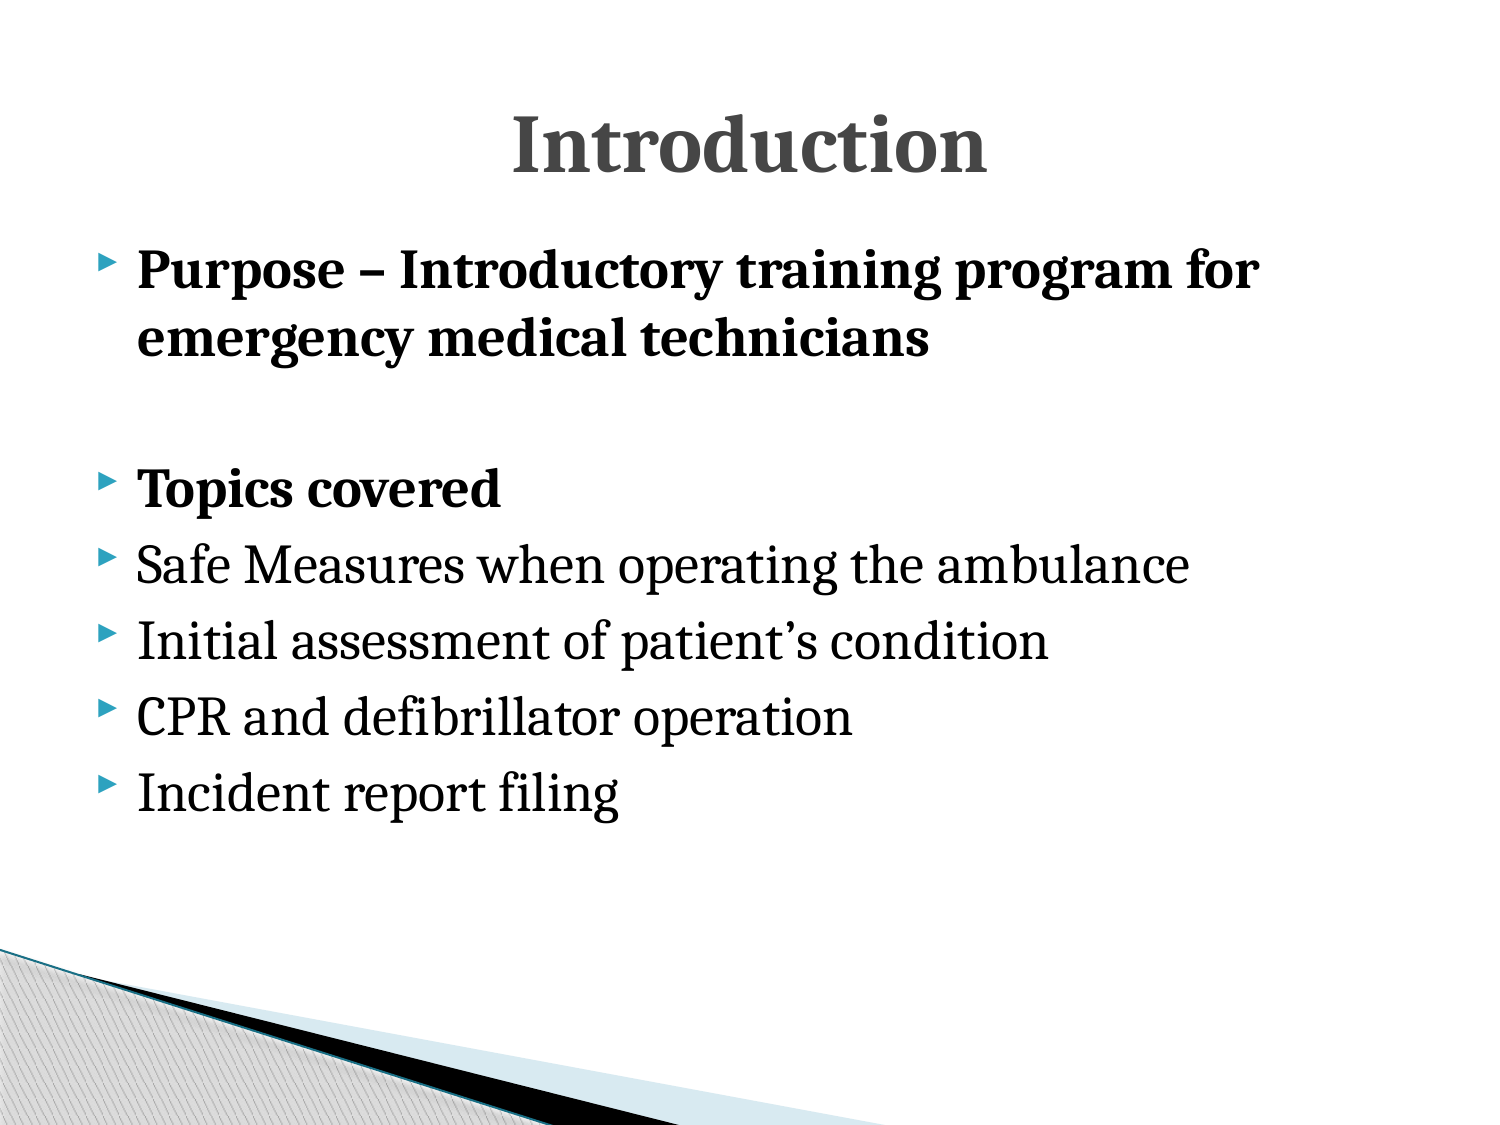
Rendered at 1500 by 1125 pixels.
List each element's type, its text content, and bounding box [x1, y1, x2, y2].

list Purpose – Introductory training program for emergency medical technicians Topics covered Safe Measures when operating the ambulance Initial assessment of patient’s condition CPR and defibrillator operation Incident report filing [62, 224, 1413, 968]
title Introduction [75, 45, 1425, 233]
